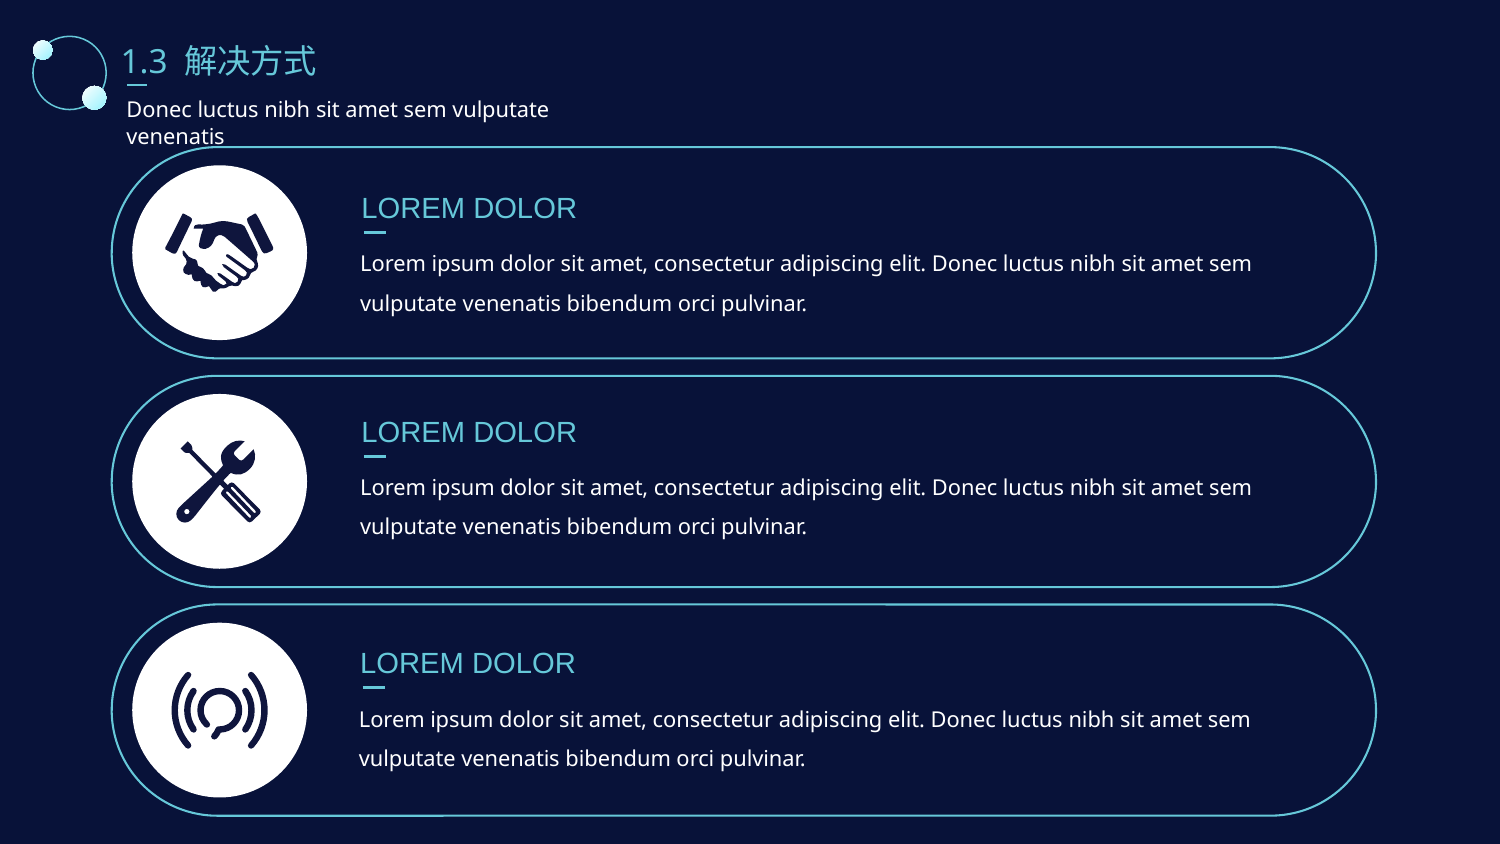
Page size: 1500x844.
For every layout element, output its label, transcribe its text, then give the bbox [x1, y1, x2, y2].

text_box Donec luctus nibh sit amet sem vulputate venenatis [111, 88, 636, 156]
text_box Lorem ipsum dolor sit amet, consectetur adipiscing elit. Donec luctus nibh sit amet sem vulputate venenatis bibendum orci pulvinar. [344, 684, 1312, 779]
text_box [81, 84, 108, 111]
text_box Lorem ipsum dolor sit amet, consectetur adipiscing elit. Donec luctus nibh sit amet sem vulputate venenatis bibendum orci pulvinar. [345, 229, 1313, 323]
text_box [165, 213, 192, 254]
text_box [110, 146, 1378, 360]
text_box [246, 213, 274, 254]
text_box [182, 221, 259, 292]
text_box [176, 440, 261, 523]
text_box LOREM DOLOR [346, 405, 593, 453]
text_box [31, 39, 54, 61]
text_box [110, 374, 1378, 589]
text_box 1.3 解决方式 [105, 32, 333, 88]
text_box [184, 687, 197, 733]
text_box [110, 603, 1378, 817]
text_box [171, 671, 192, 749]
text_box [247, 671, 268, 749]
text_box LOREM DOLOR [346, 181, 593, 229]
text_box LOREM DOLOR [345, 637, 591, 684]
text_box [197, 687, 243, 740]
text_box Lorem ipsum dolor sit amet, consectetur adipiscing elit. Donec luctus nibh sit amet sem vulputate venenatis bibendum orci pulvinar. [345, 453, 1313, 547]
text_box [242, 687, 255, 733]
text_box [31, 35, 108, 111]
